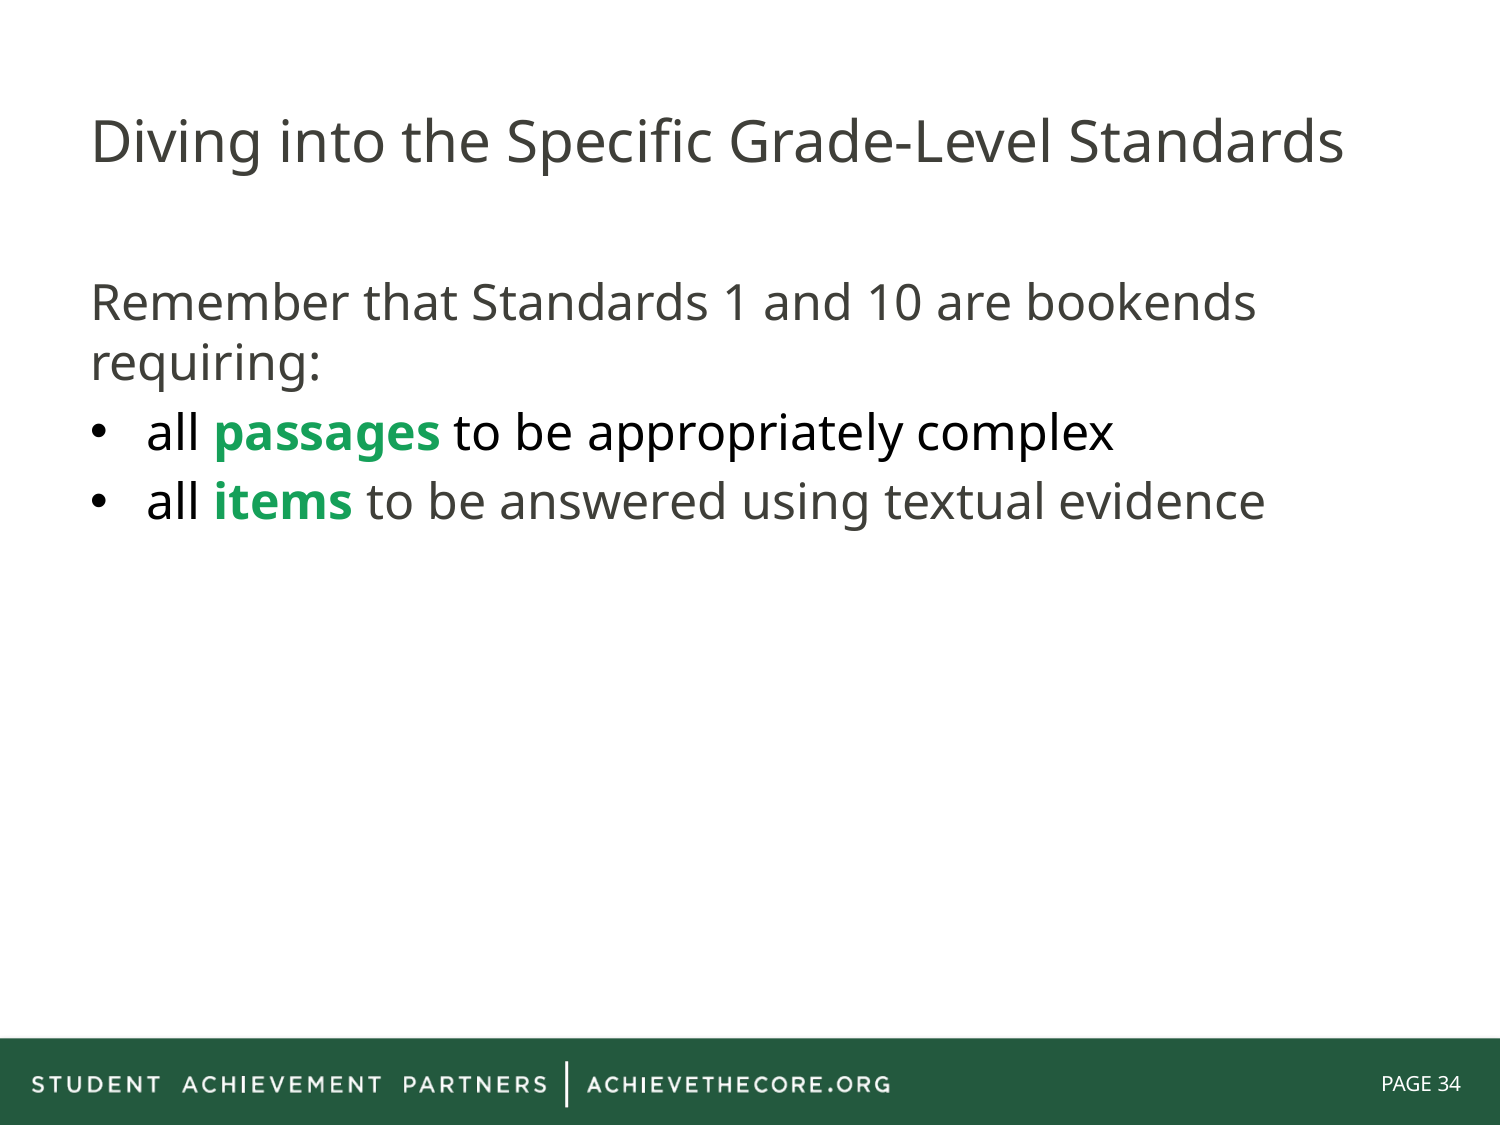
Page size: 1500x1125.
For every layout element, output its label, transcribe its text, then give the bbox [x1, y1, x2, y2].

title Diving into the Specific Grade-Level Standards [75, 45, 1425, 233]
list Remember that Standards 1 and 10 are bookends requiring: all passages to be appropriately complex all items to be answered using textual evidence [75, 262, 1425, 1005]
